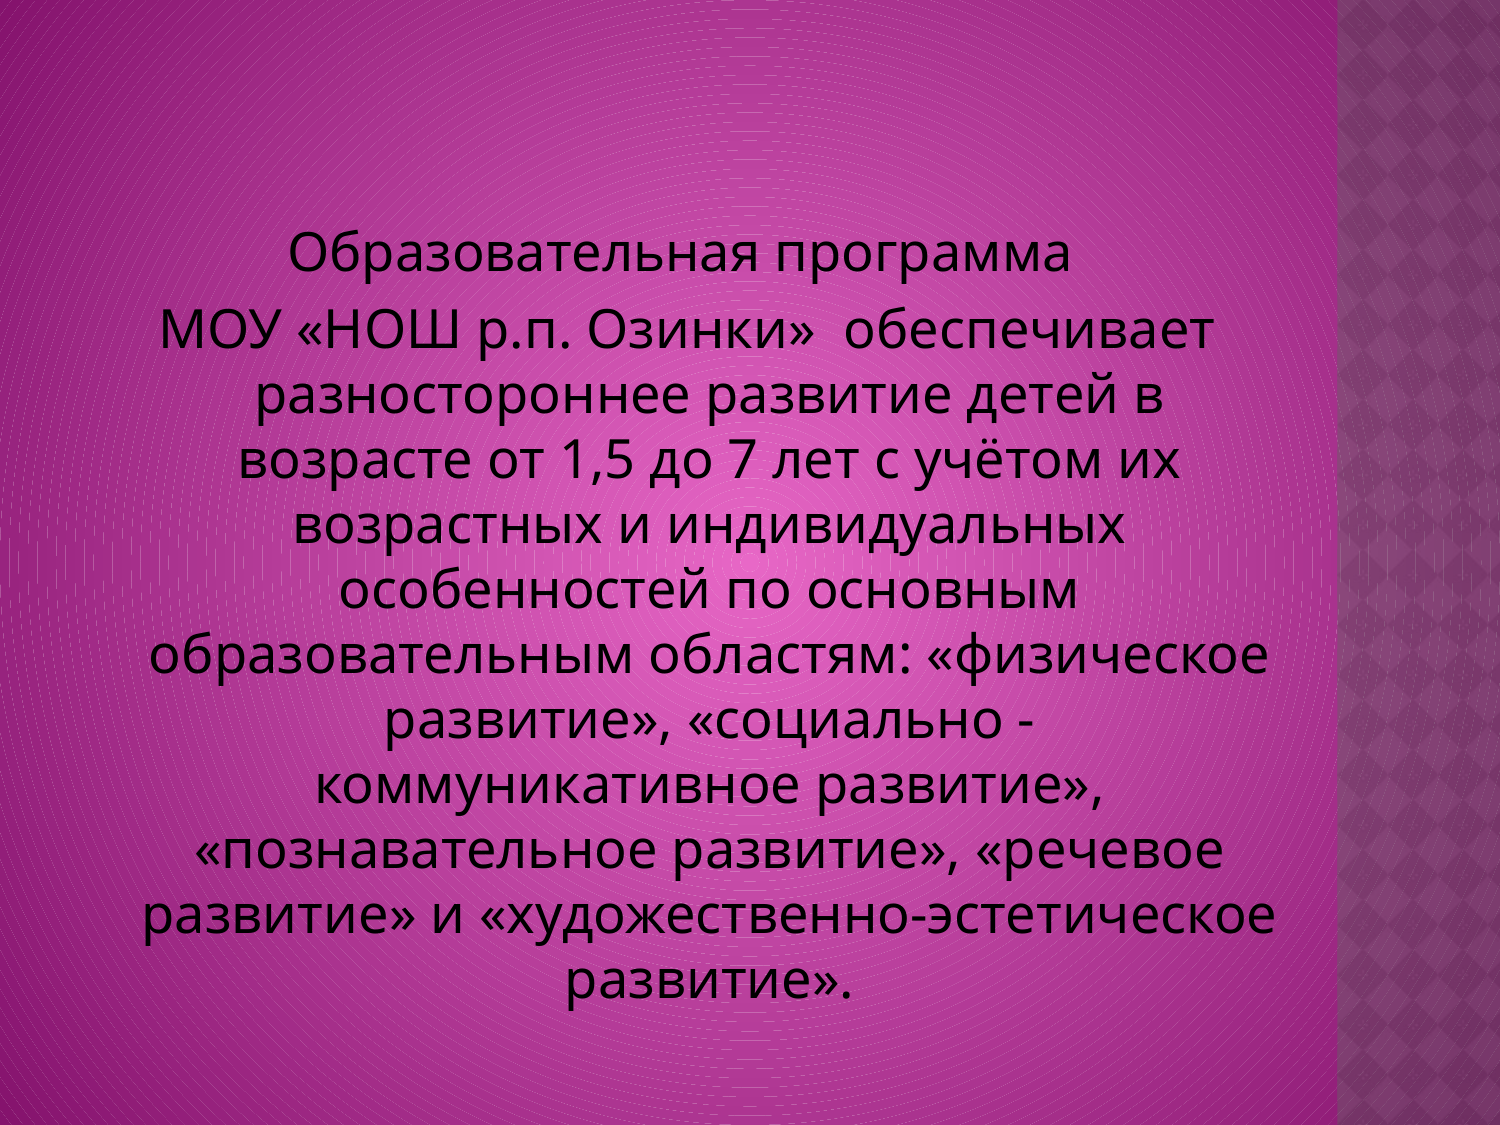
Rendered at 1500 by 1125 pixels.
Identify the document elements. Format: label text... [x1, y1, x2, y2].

list Образовательная программа МОУ «НОШ р.п. Озинки» обеспечивает разностороннее развитие детей в возрасте от 1,5 до 7 лет с учётом их возрастных и индивидуальных особенностей по основным образовательным областям: «физическое развитие», «социально - коммуникативное развитие», «познавательное развитие», «речевое развитие» и «художественно-эстетическое развитие». [75, 54, 1300, 1062]
